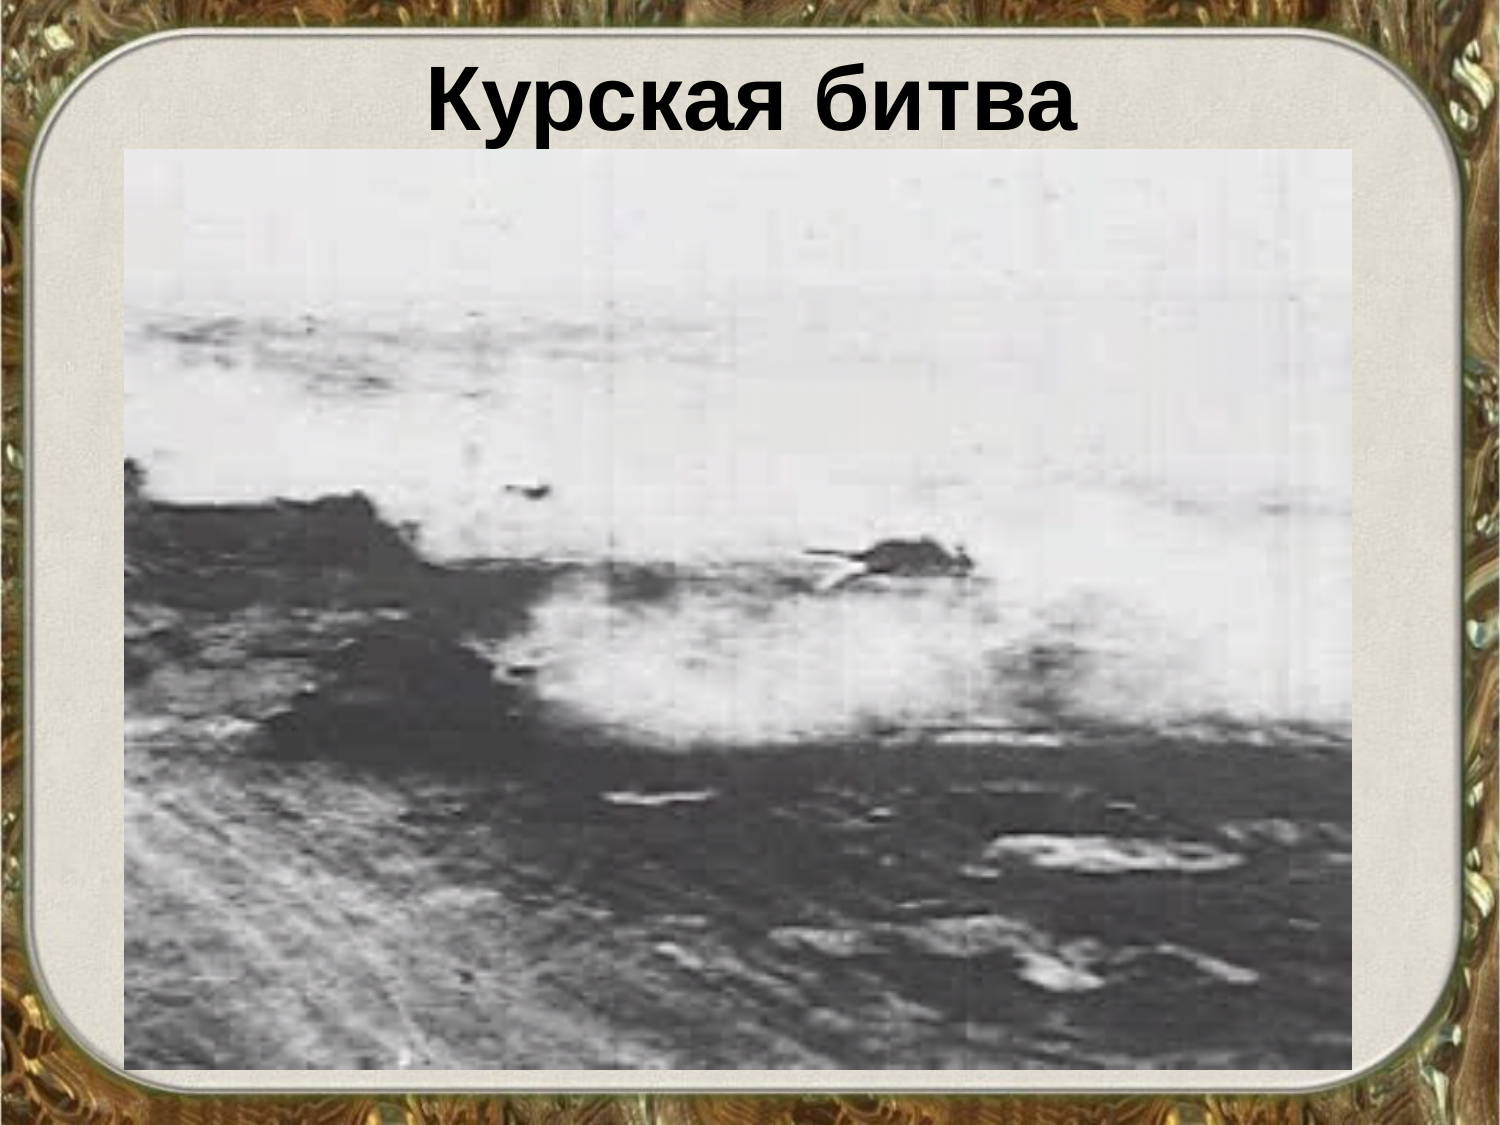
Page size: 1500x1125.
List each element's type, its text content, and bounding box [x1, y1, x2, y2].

picture [0, 0, 1500, 1125]
title Курская битва [76, 0, 1427, 188]
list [123, 148, 1353, 1071]
